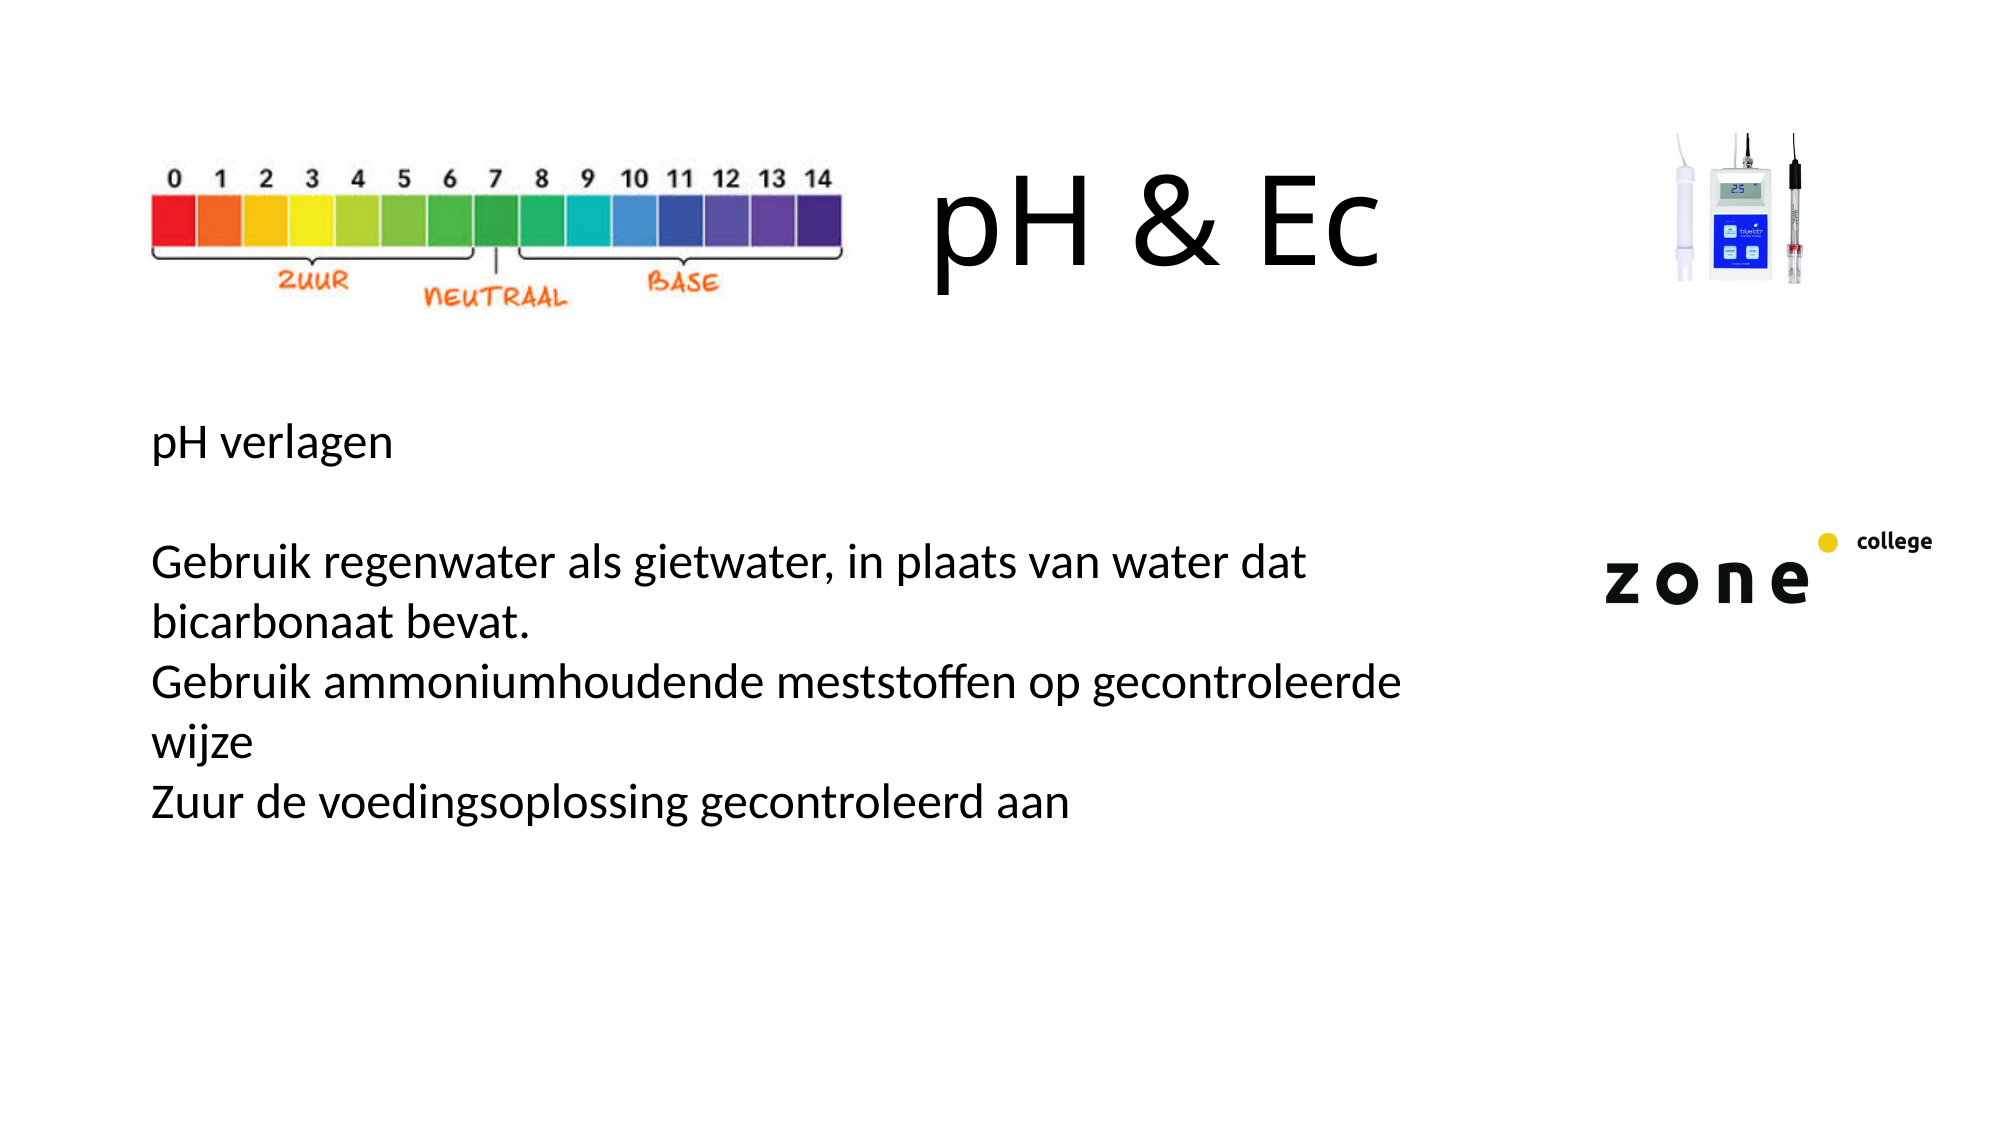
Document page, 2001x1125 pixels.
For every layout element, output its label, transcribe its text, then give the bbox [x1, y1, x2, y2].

picture [1606, 531, 1932, 605]
text_box pH verlagen Gebruik regenwater als gietwater, in plaats van water dat bicarbonaat bevat. Gebruik ammoniumhoudende meststoffen op gecontroleerde wijze Zuur de voedingsoplossing gecontroleerd aan [136, 401, 1528, 837]
picture [1654, 133, 1821, 299]
text_box pH & Ec [912, 133, 1399, 298]
picture [136, 147, 860, 318]
